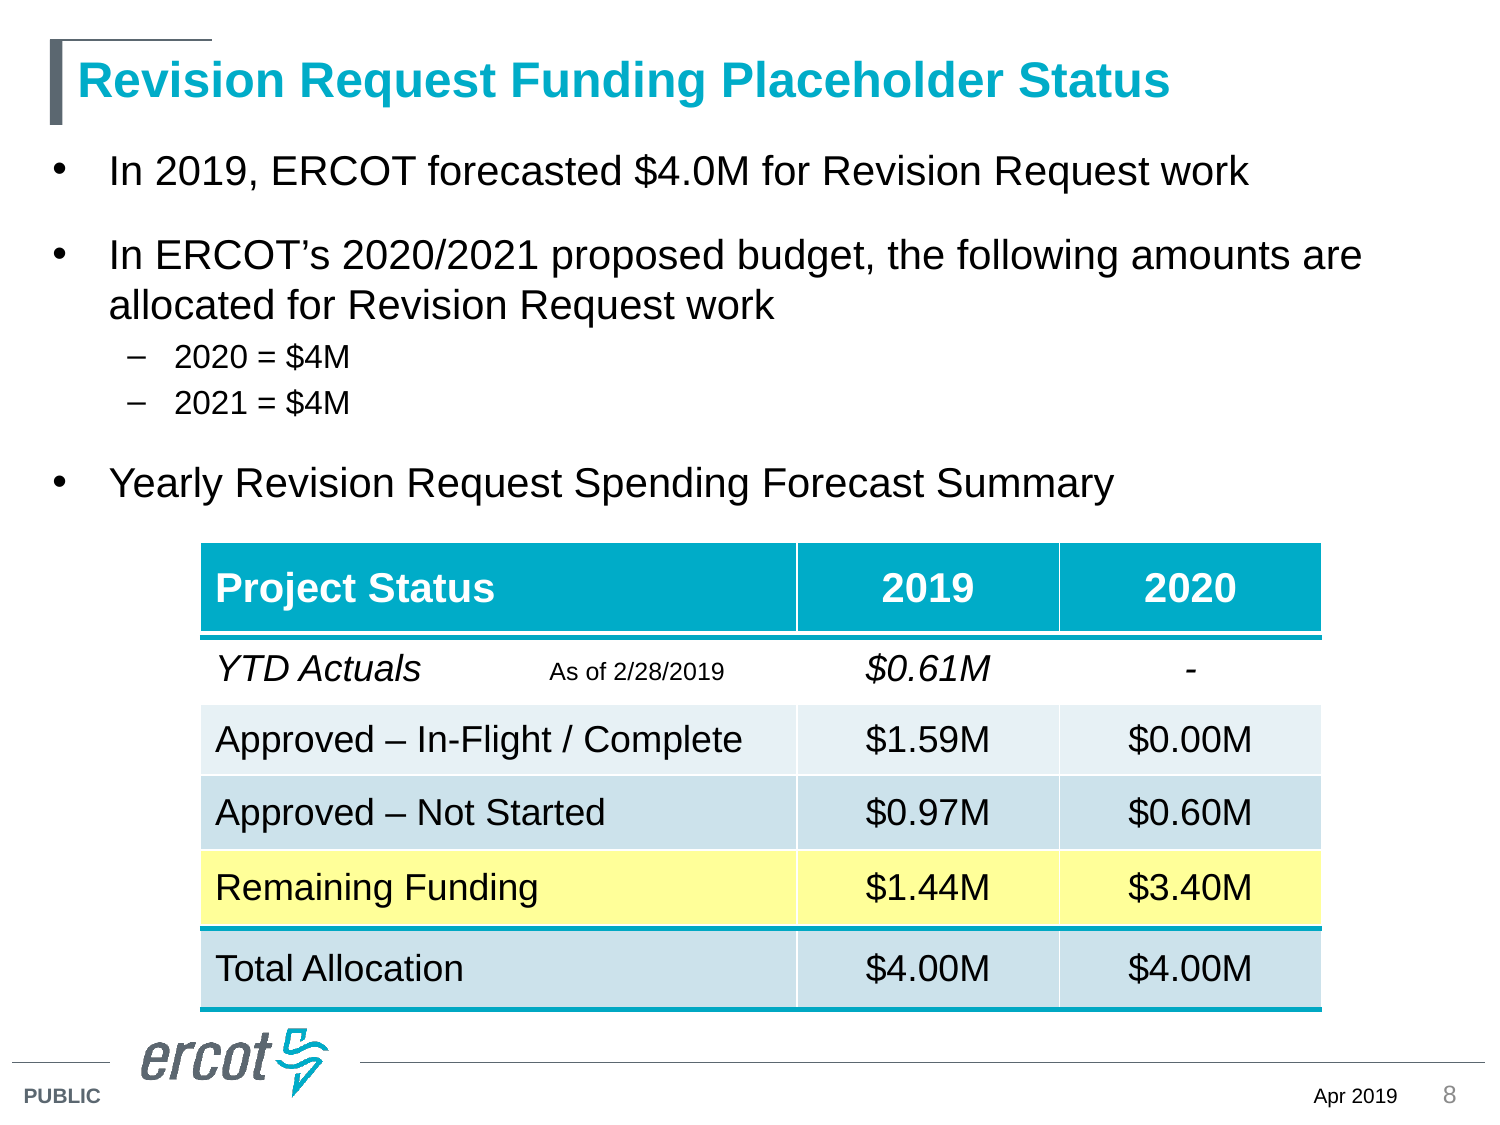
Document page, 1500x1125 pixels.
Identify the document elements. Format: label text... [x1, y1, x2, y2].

table_cell $1.59M [798, 705, 1059, 774]
table_cell Approved – In-Flight / Complete [201, 705, 796, 774]
text_box As of 2/28/2019 [534, 648, 741, 694]
table_cell - [1060, 644, 1321, 703]
table_cell $1.44M [798, 851, 1059, 924]
table_cell $0.60M [1060, 776, 1321, 849]
title Revision Request Funding Placeholder Status [62, 39, 1275, 125]
table_cell Approved – Not Started [201, 776, 796, 849]
table_cell Total Allocation [201, 936, 796, 1007]
slide_number 8 [1412, 1076, 1488, 1112]
table_cell $4.00M [1060, 935, 1321, 1007]
table_header 2019 [798, 543, 1059, 631]
list In 2019, ERCOT forecasted $4.0M for Revision Request work In ERCOT’s 2020/2021 proposed budget, the following amounts are allocated for Revision Request work 2020 = $4M 2021 = $4M Yearly Revision Request Spending Forecast Summary [37, 136, 1463, 531]
table_cell YTD Actuals [201, 645, 796, 703]
table_cell $0.00M [1060, 705, 1321, 774]
table_header Project Status [201, 543, 796, 631]
table_cell $0.61M [798, 646, 1059, 703]
table_cell $3.40M [1060, 851, 1321, 924]
table_cell Remaining Funding [201, 851, 796, 924]
picture [137, 1024, 332, 1100]
table_cell $0.97M [798, 776, 1059, 849]
table_header 2020 [1060, 543, 1321, 631]
table_cell $4.00M [798, 937, 1059, 1007]
